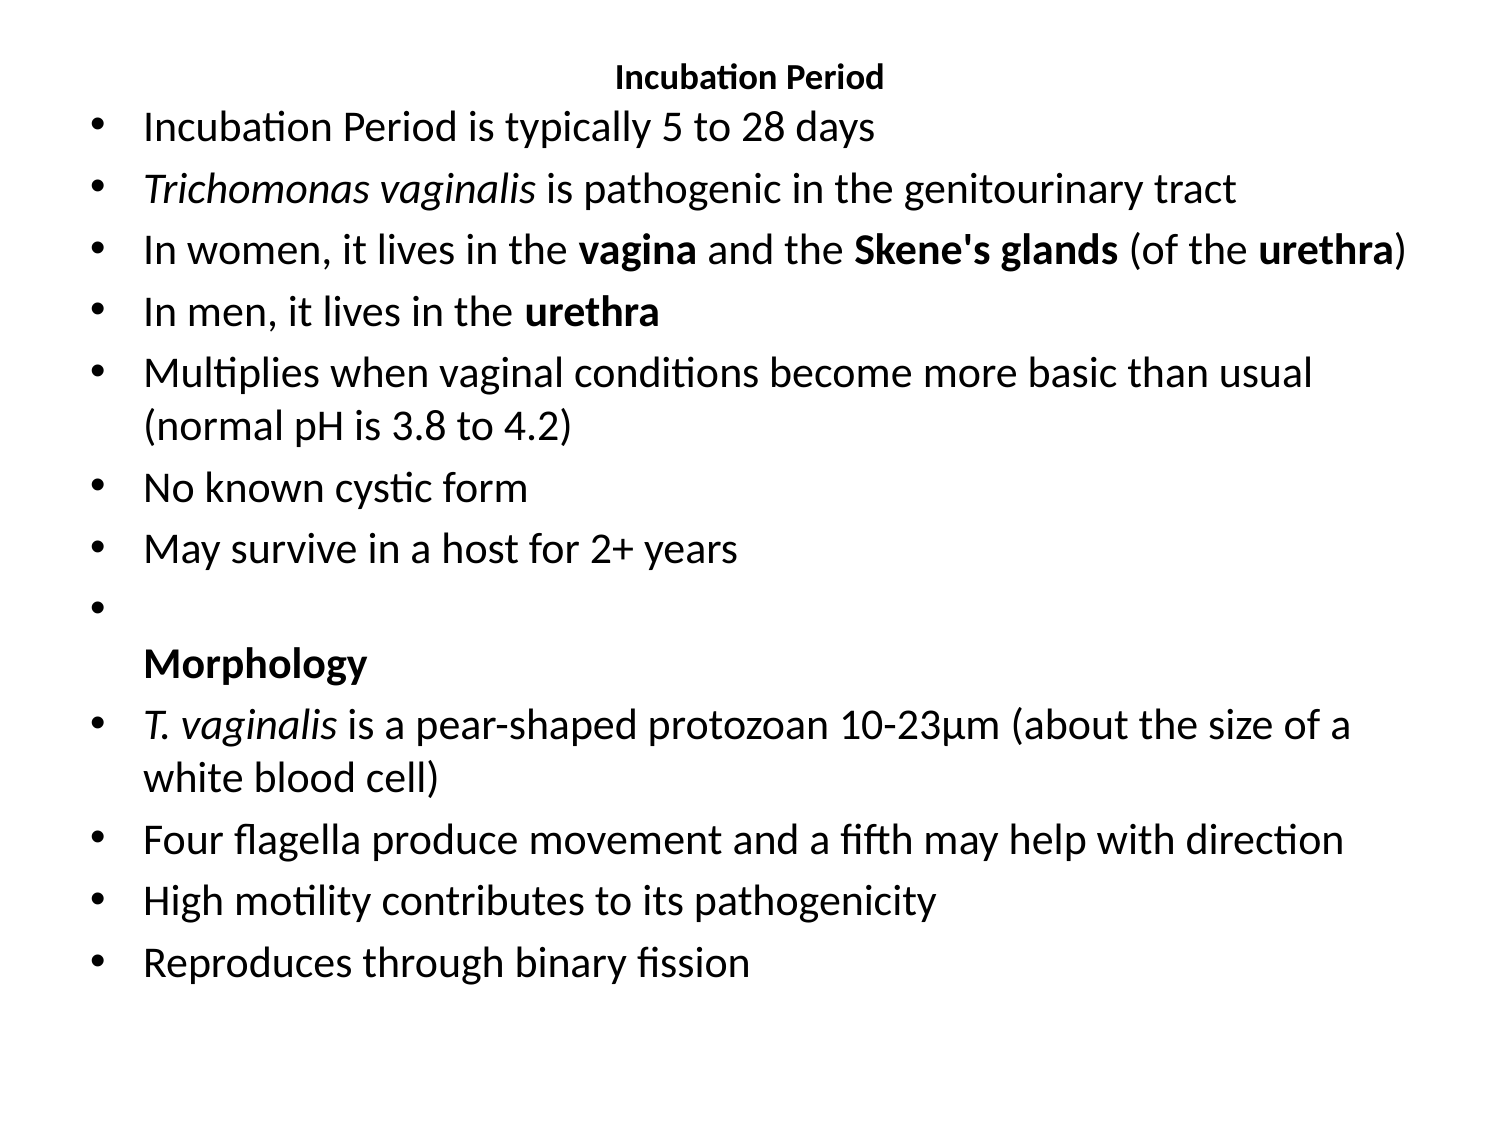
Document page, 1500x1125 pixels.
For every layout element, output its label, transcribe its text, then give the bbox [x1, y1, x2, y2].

list Incubation Period is typically 5 to 28 days Trichomonas vaginalis is pathogenic in the genitourinary tract In women, it lives in the vagina and the Skene's glands (of the urethra) In men, it lives in the urethra Multiplies when vaginal conditions become more basic than usual (normal pH is 3.8 to 4.2) No known cystic form May survive in a host for 2+ years Morphology T. vaginalis is a pear-shaped protozoan 10-23µm (about the size of a white blood cell) Four flagella produce movement and a fifth may help with direction High motility contributes to its pathogenicity Reproduces through binary fission [75, 90, 1425, 1005]
title Incubation Period [75, 45, 1425, 90]
